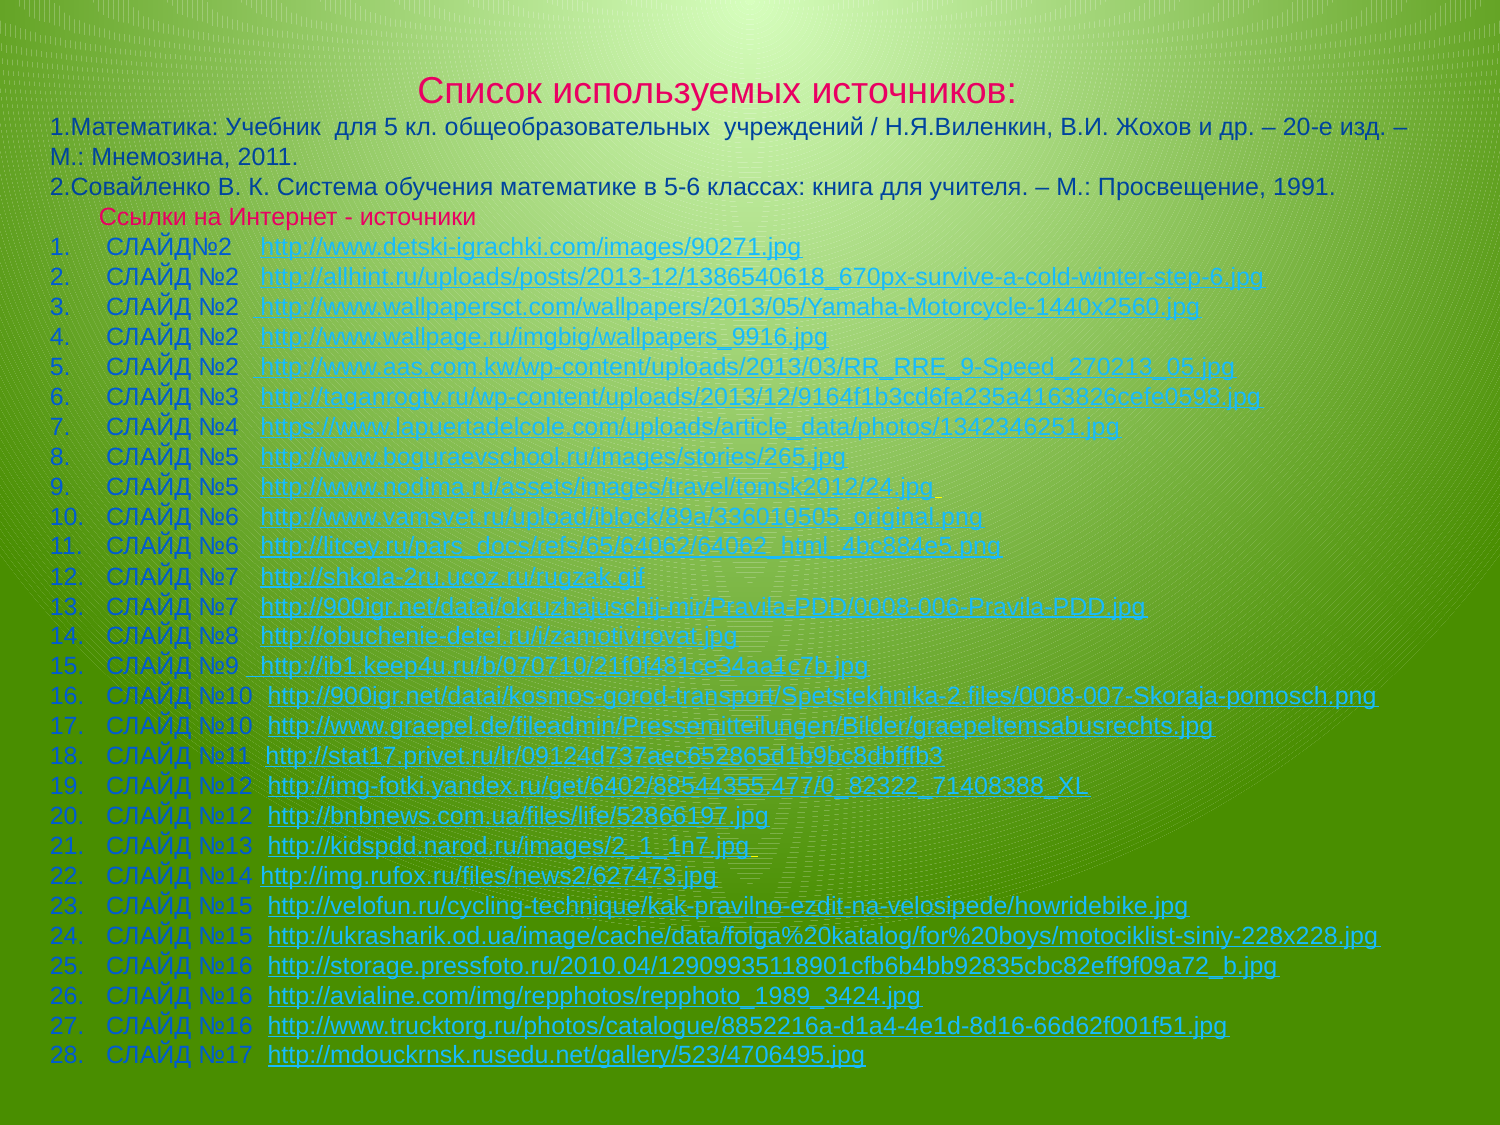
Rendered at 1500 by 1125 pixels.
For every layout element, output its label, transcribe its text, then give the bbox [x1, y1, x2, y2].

text_box Список используемых источников: 1.Математика: Учебник для 5 кл. общеобразовательных учреждений / Н.Я.Виленкин, В.И. Жохов и др. – 20-е изд. – М.: Мнемозина, 2011. 2.Совайленко В. К. Система обучения математике в 5-6 классах: книга для учителя. – М.: Просвещение, 1991. Ссылки на Интернет - источники СЛАЙД№2 http://www.detski-igrachki.com/images/90271.jpg СЛАЙД №2 http://allhint.ru/uploads/posts/2013-12/1386540618_670px-survive-a-cold-winter-step-6.jpg СЛАЙД №2 http://www.wallpapersct.com/wallpapers/2013/05/Yamaha-Motorcycle-1440x2560.jpg СЛАЙД №2 http://www.wallpage.ru/imgbig/wallpapers_9916.jpg СЛАЙД №2 http://www.aas.com.kw/wp-content/uploads/2013/03/RR_RRE_9-Speed_270213_05.jpg СЛАЙД №3 http://taganrogtv.ru/wp-content/uploads/2013/12/9164f1b3cd6fa235a4163826cefe0598.jpg СЛАЙД №4 https://www.lapuertadelcole.com/uploads/article_data/photos/1342346251.jpg СЛАЙД №5 http://www.boguraevschool.ru/images/stories/265.jpg СЛАЙД №5 http://www.nodima.ru/assets/images/travel/tomsk2012/24.jpg СЛАЙД №6 http://www.vamsvet.ru/upload/iblock/89a/336010505_original.png СЛАЙД №6 http://litcey.ru/pars_docs/refs/65/64062/64062_html_4bc884e5.png СЛАЙД №7 http://shkola-2ru.ucoz.ru/rugzak.gif СЛАЙД №7 http://900igr.net/datai/okruzhajuschij-mir/Pravila-PDD/0008-006-Pravila-PDD.jpg СЛАЙД №8 http://obuchenie-detei.ru/i/zamotivirovat.jpg СЛАЙД №9 http://ib1.keep4u.ru/b/070710/21f0f481ce34aa1c7b.jpg СЛАЙД №10 http://900igr.net/datai/kosmos-gorod-transport/Spetstekhnika-2.files/0008-007-Skoraja-pomosch.png СЛАЙД №10 http://www.graepel.de/fileadmin/Pressemitteilungen/Bilder/graepeltemsabusrechts.jpg СЛАЙД №11 http://stat17.privet.ru/lr/09124d737aec652865d1b9bc8dbfffb3 СЛАЙД №12 http://img-fotki.yandex.ru/get/6402/88544355.477/0_82322_71408388_XL СЛАЙД №12 http://bnbnews.com.ua/files/life/52866197.jpg СЛАЙД №13 http://kidspdd.narod.ru/images/2_1_1n7.jpg СЛАЙД №14 http://img.rufox.ru/files/news2/627473.jpg СЛАЙД №15 http://velofun.ru/cycling-technique/kak-pravilno-ezdit-na-velosipede/howridebike.jpg СЛАЙД №15 http://ukrasharik.od.ua/image/cache/data/folga%20katalog/for%20boys/motociklist-siniy-228x228.jpg СЛАЙД №16 http://storage.pressfoto.ru/2010.04/12909935118901cfb6b4bb92835cbc82eff9f09a72_b.jpg СЛАЙД №16 http://avialine.com/img/repphotos/repphoto_1989_3424.jpg СЛАЙД №16 http://www.trucktorg.ru/photos/catalogue/8852216a-d1a4-4e1d-8d16-66d62f001f51.jpg СЛАЙД №17 http://mdouckrnsk.rusedu.net/gallery/523/4706495.jpg [35, 58, 1465, 1125]
